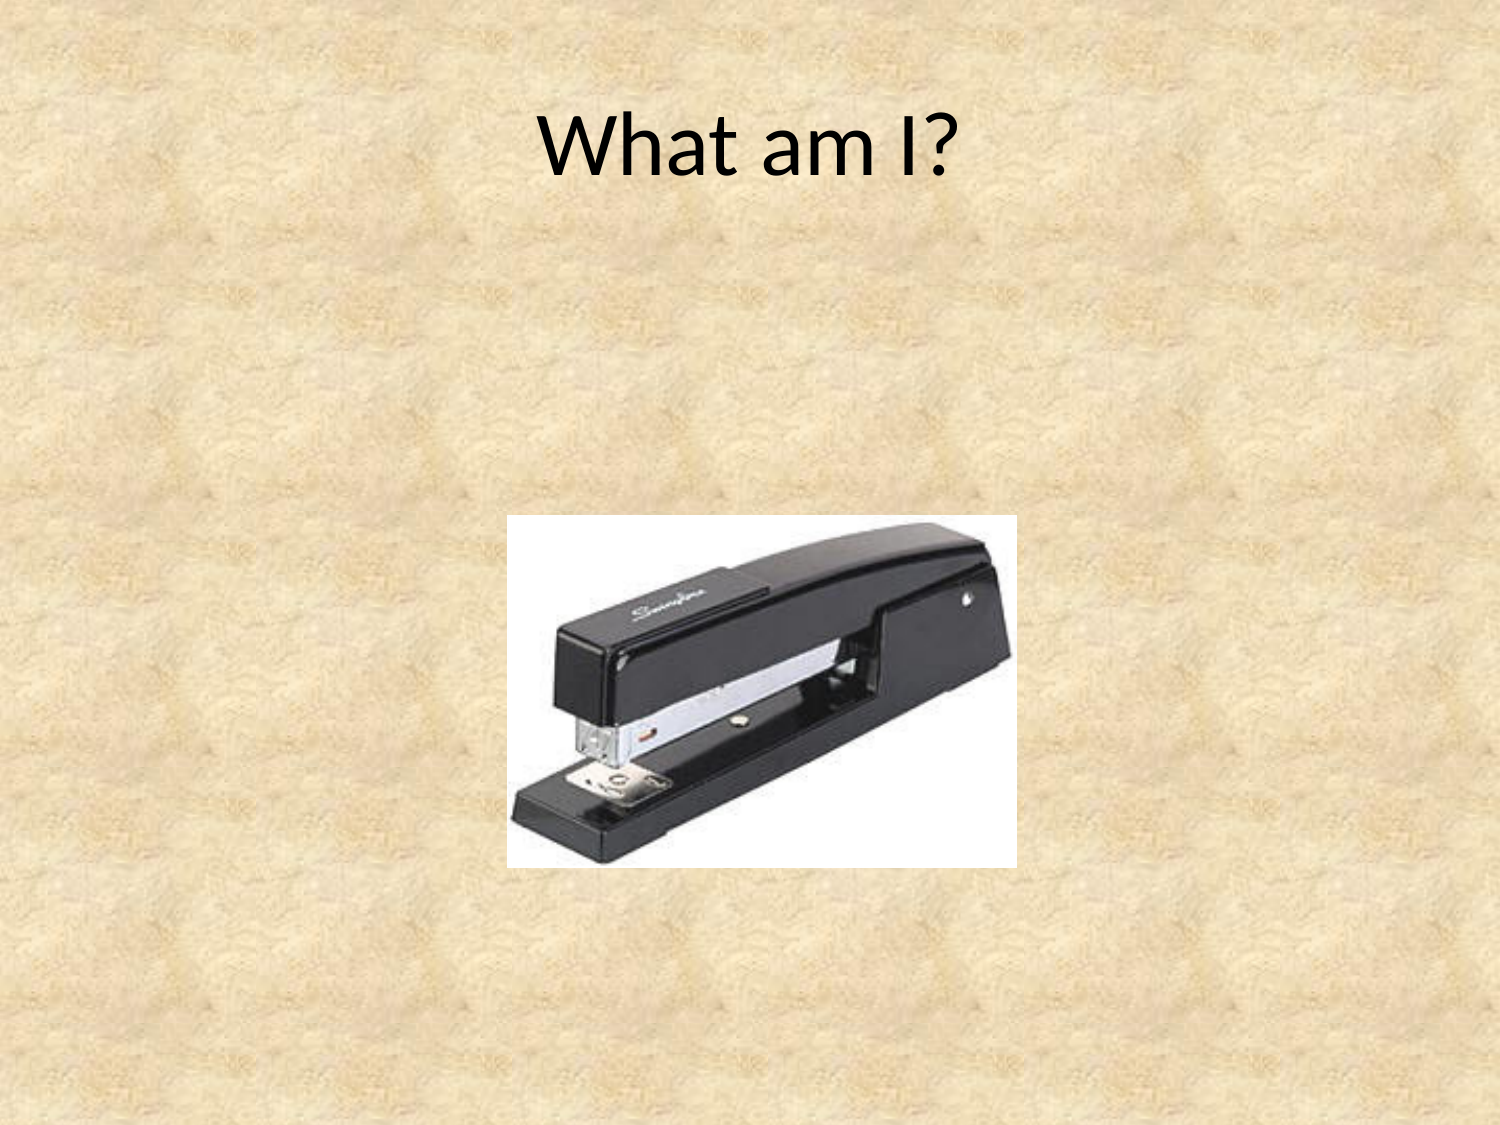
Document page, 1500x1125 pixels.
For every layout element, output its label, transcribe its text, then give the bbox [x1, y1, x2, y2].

title What am I? [75, 45, 1425, 233]
picture [0, 0, 1500, 1125]
